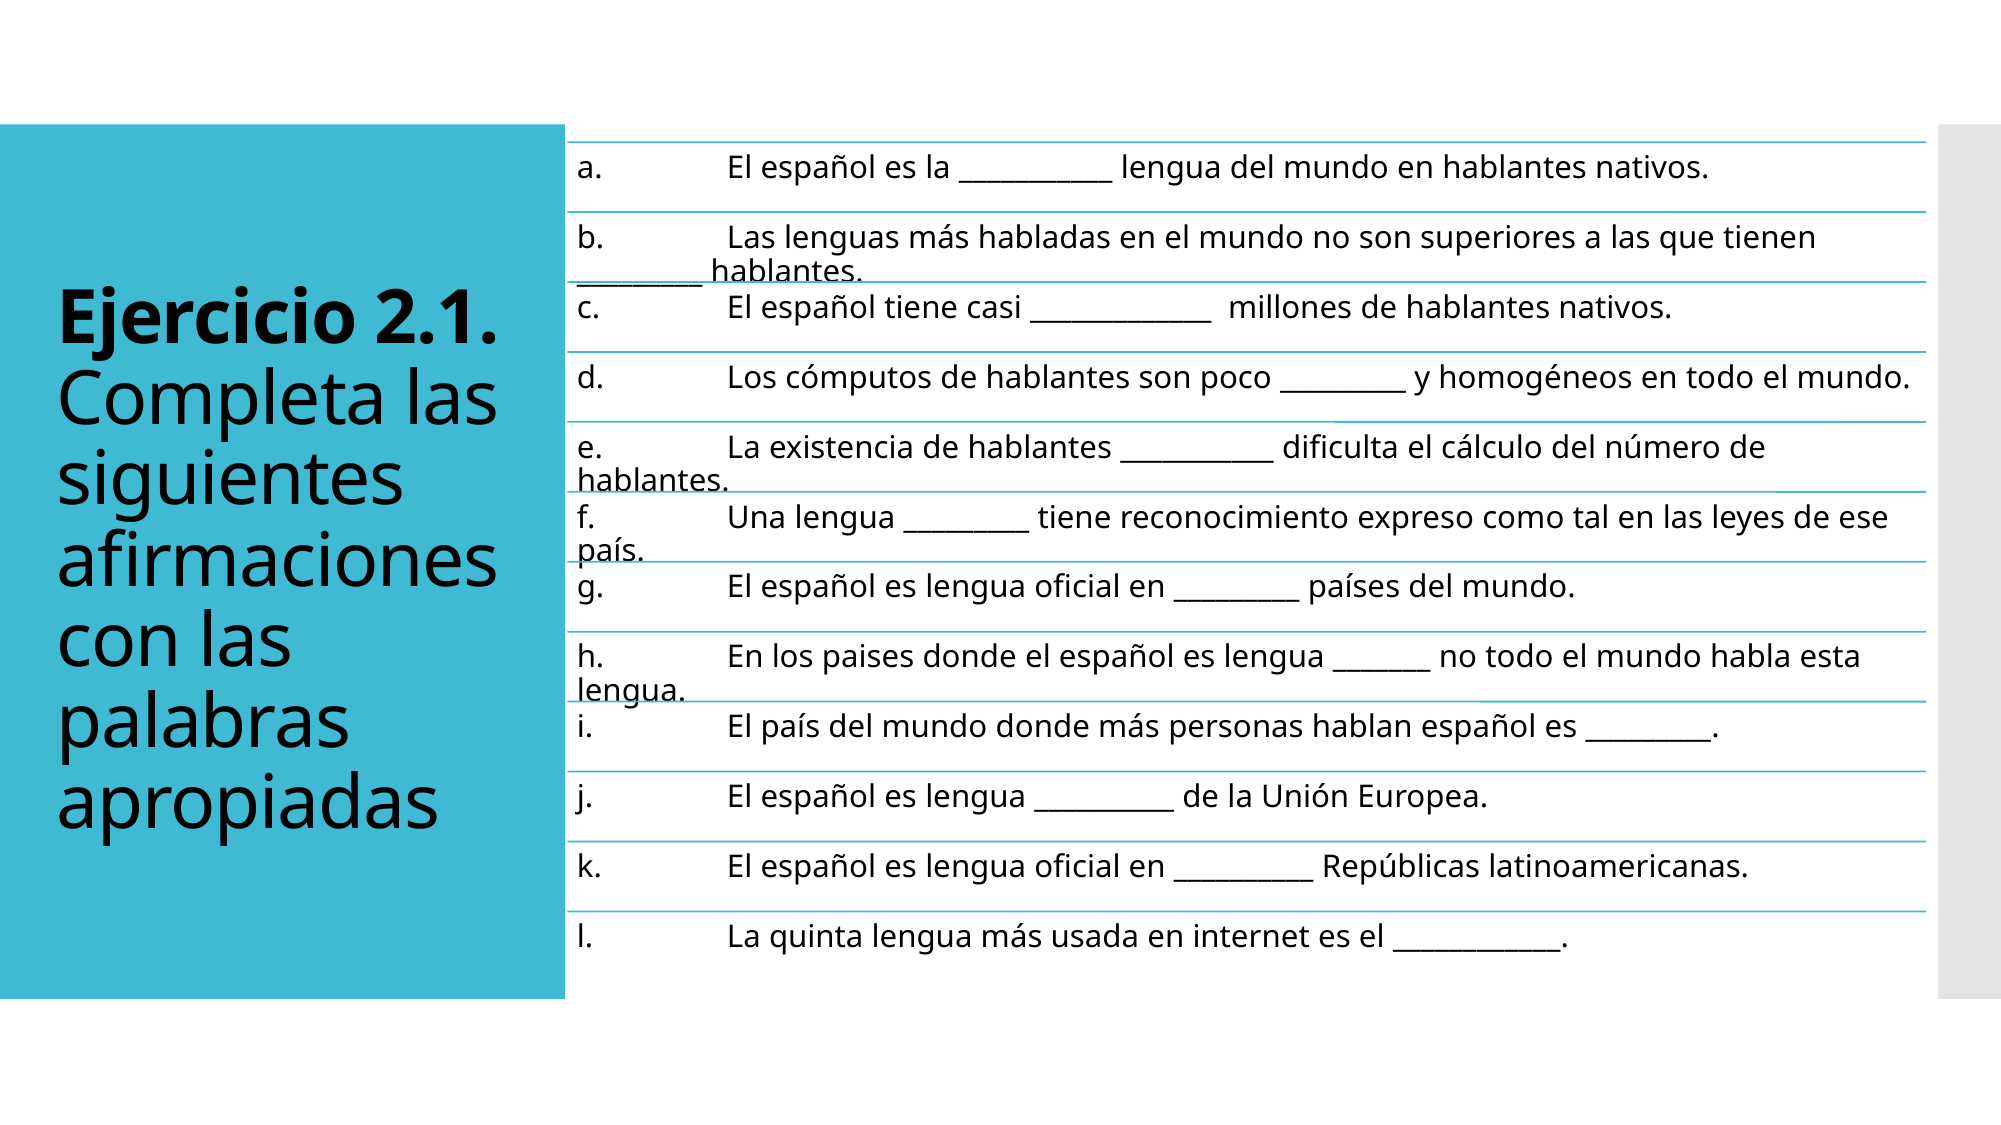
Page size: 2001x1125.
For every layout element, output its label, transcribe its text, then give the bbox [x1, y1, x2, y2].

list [567, 141, 1927, 982]
title Ejercicio 2.1. Completa las siguientes afirmaciones con las palabras apropiadas [41, 184, 525, 940]
